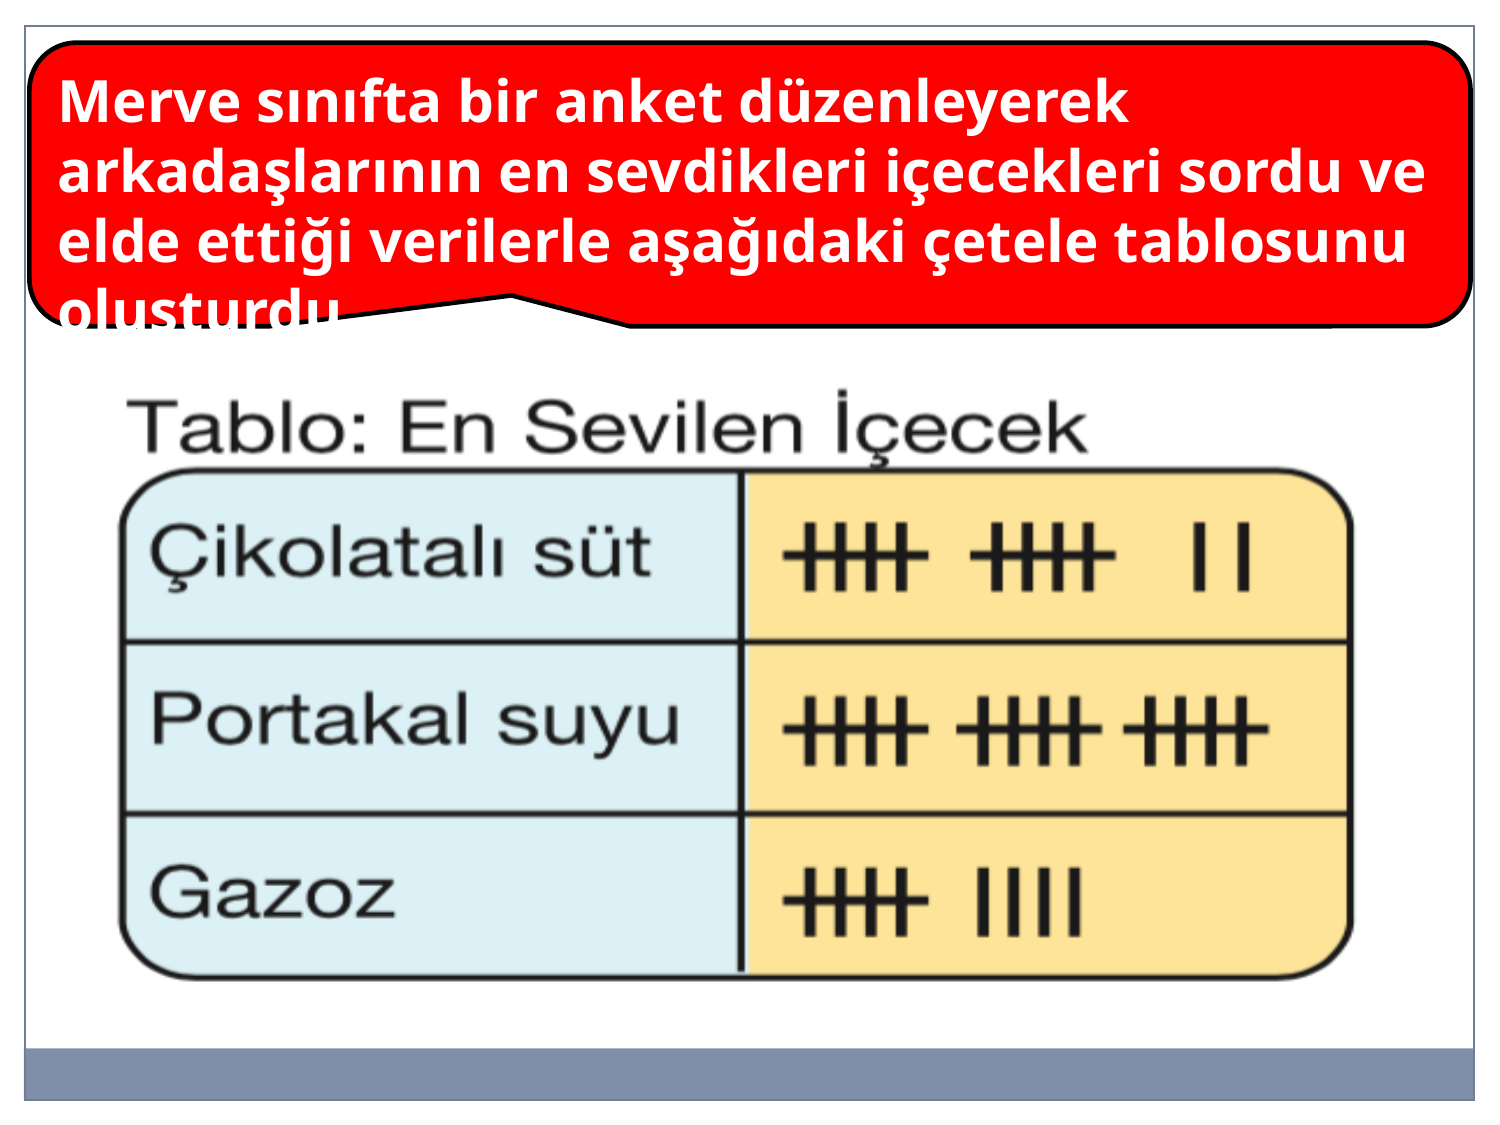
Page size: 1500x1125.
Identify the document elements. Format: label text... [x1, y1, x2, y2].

text_box Merve sınıfta bir anket düzenleyerek arkadaşlarının en sevdikleri içecekleri sordu ve elde ettiği verilerle aşağıdaki çetele tablosunu oluşturdu. [29, 42, 1471, 327]
picture [52, 361, 1424, 1024]
